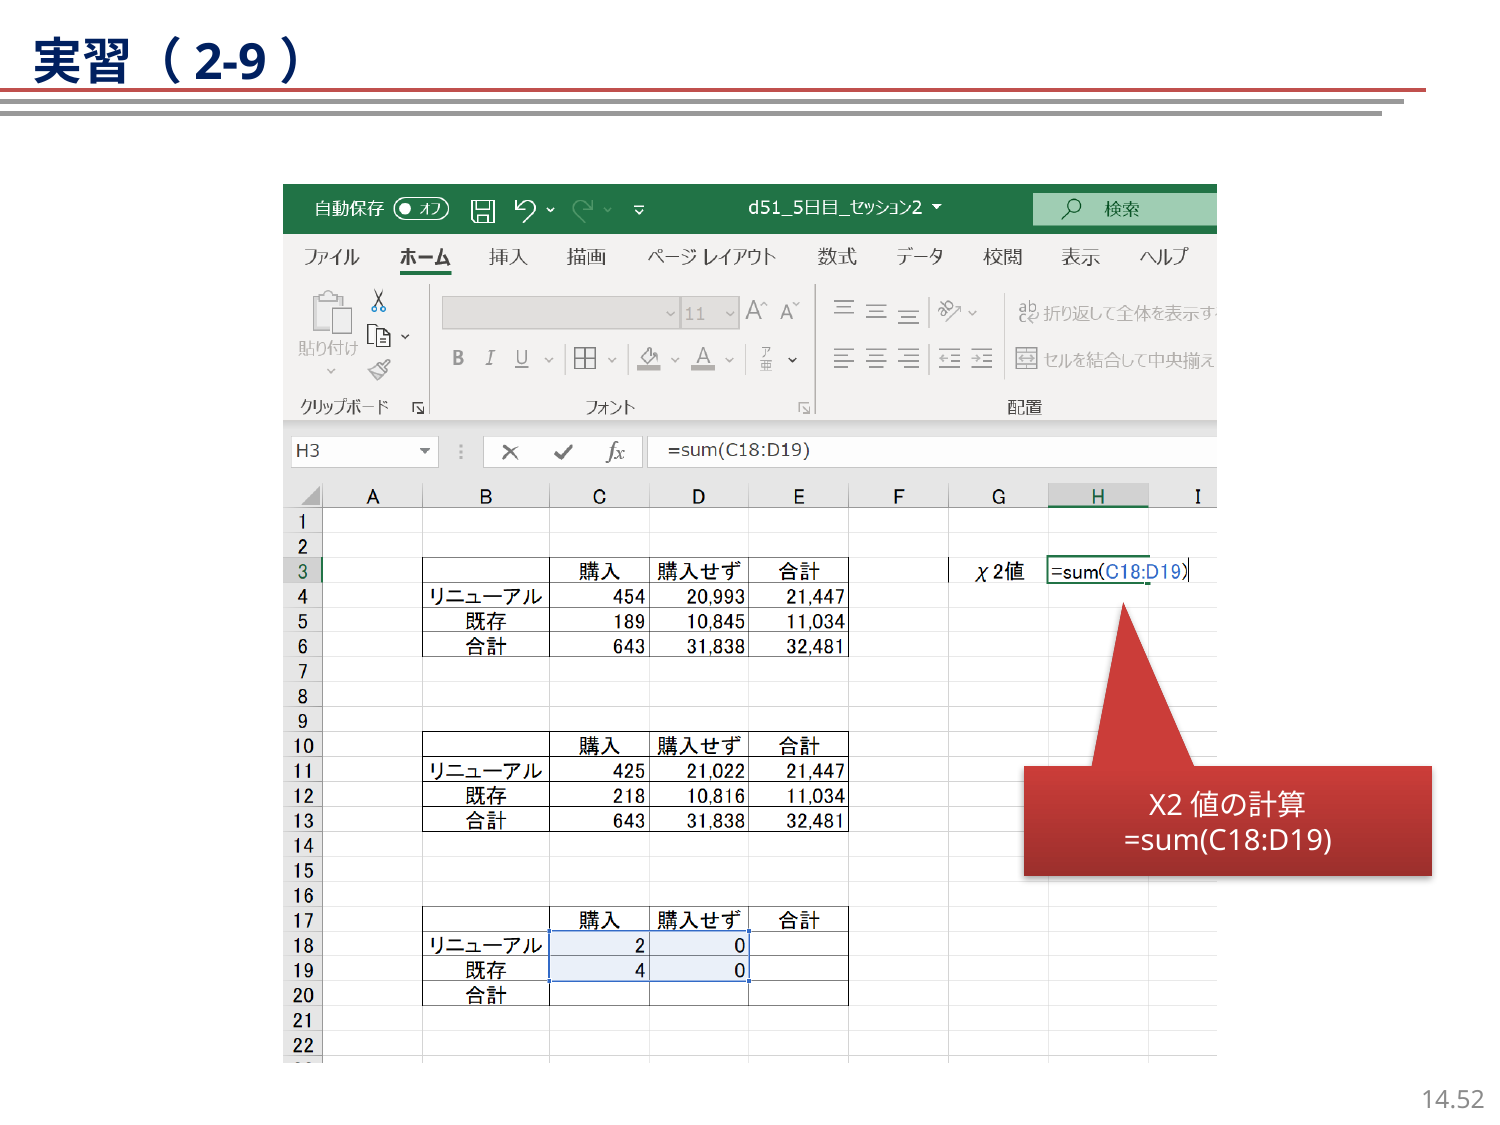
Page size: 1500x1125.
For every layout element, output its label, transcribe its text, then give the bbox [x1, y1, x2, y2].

text_box Χ2値の計算 =sum(C18:D19) [1222, 766, 1433, 876]
slide_number 51 [1381, 1065, 1500, 1125]
text_box 実習（2-9） [17, 21, 1459, 151]
picture [283, 184, 1217, 1063]
